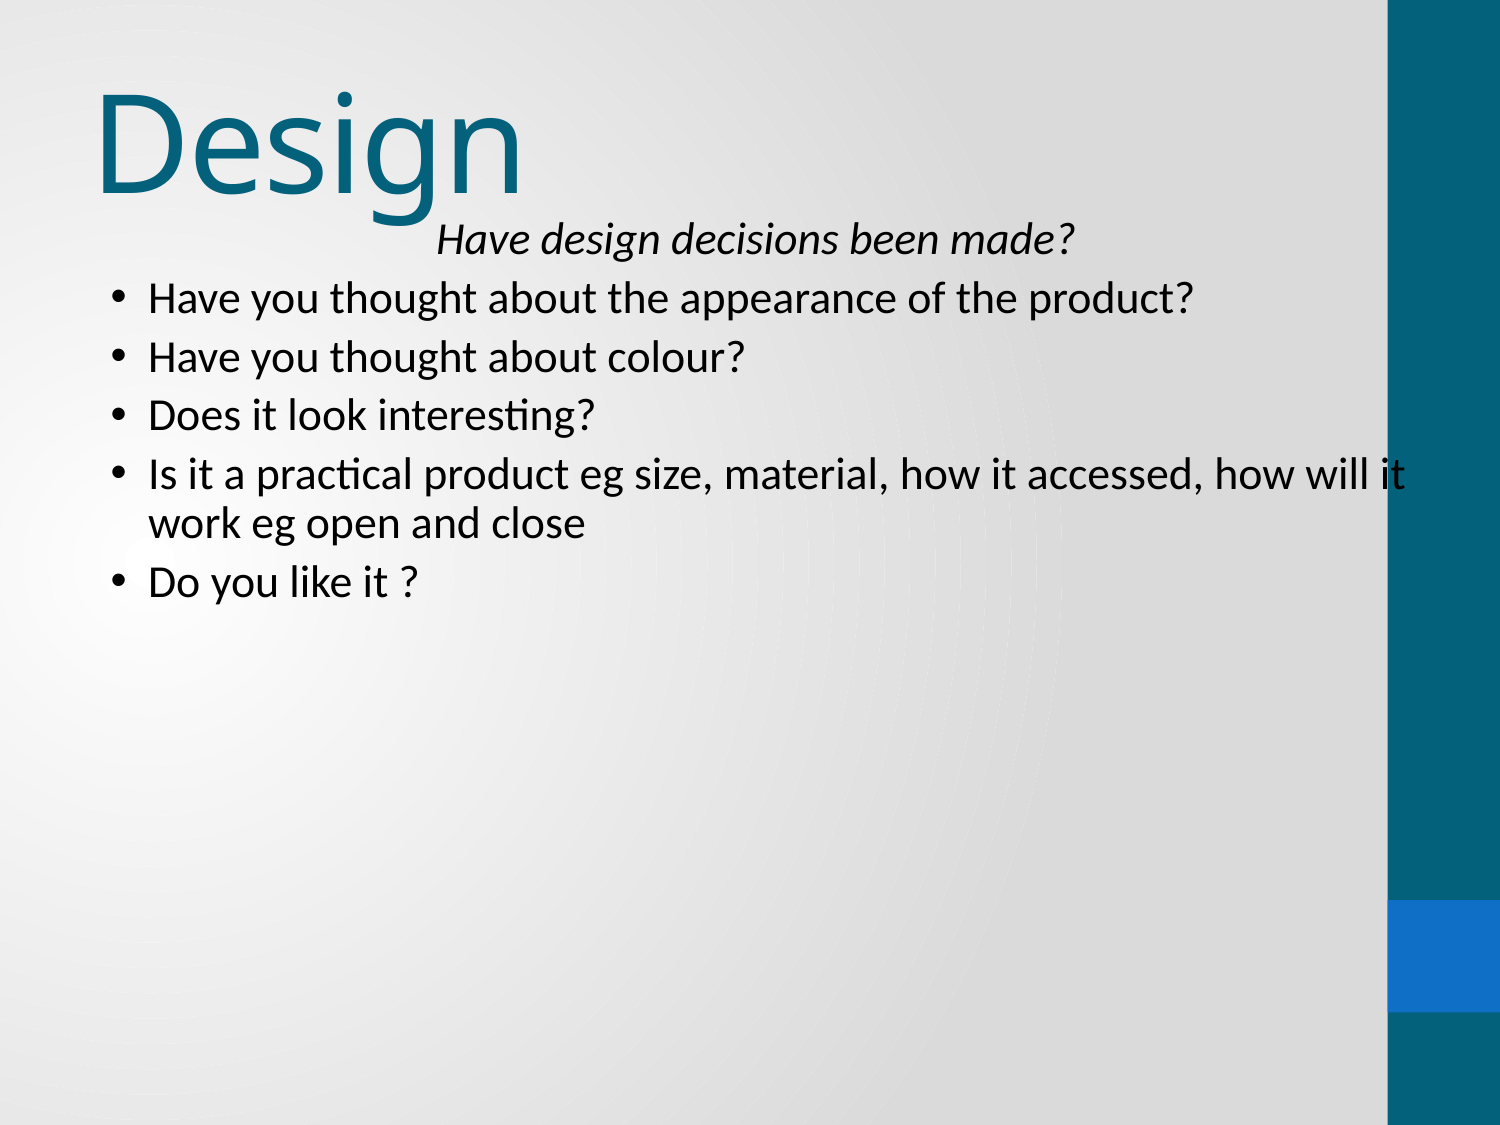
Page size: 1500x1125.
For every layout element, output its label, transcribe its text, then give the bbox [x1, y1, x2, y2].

title Design [75, 45, 1325, 233]
list Have design decisions been made? Have you thought about the appearance of the product? Have you thought about colour? Does it look interesting? Is it a practical product eg size, material, how it accessed, how will it work eg open and close Do you like it ? [76, 208, 1427, 1000]
